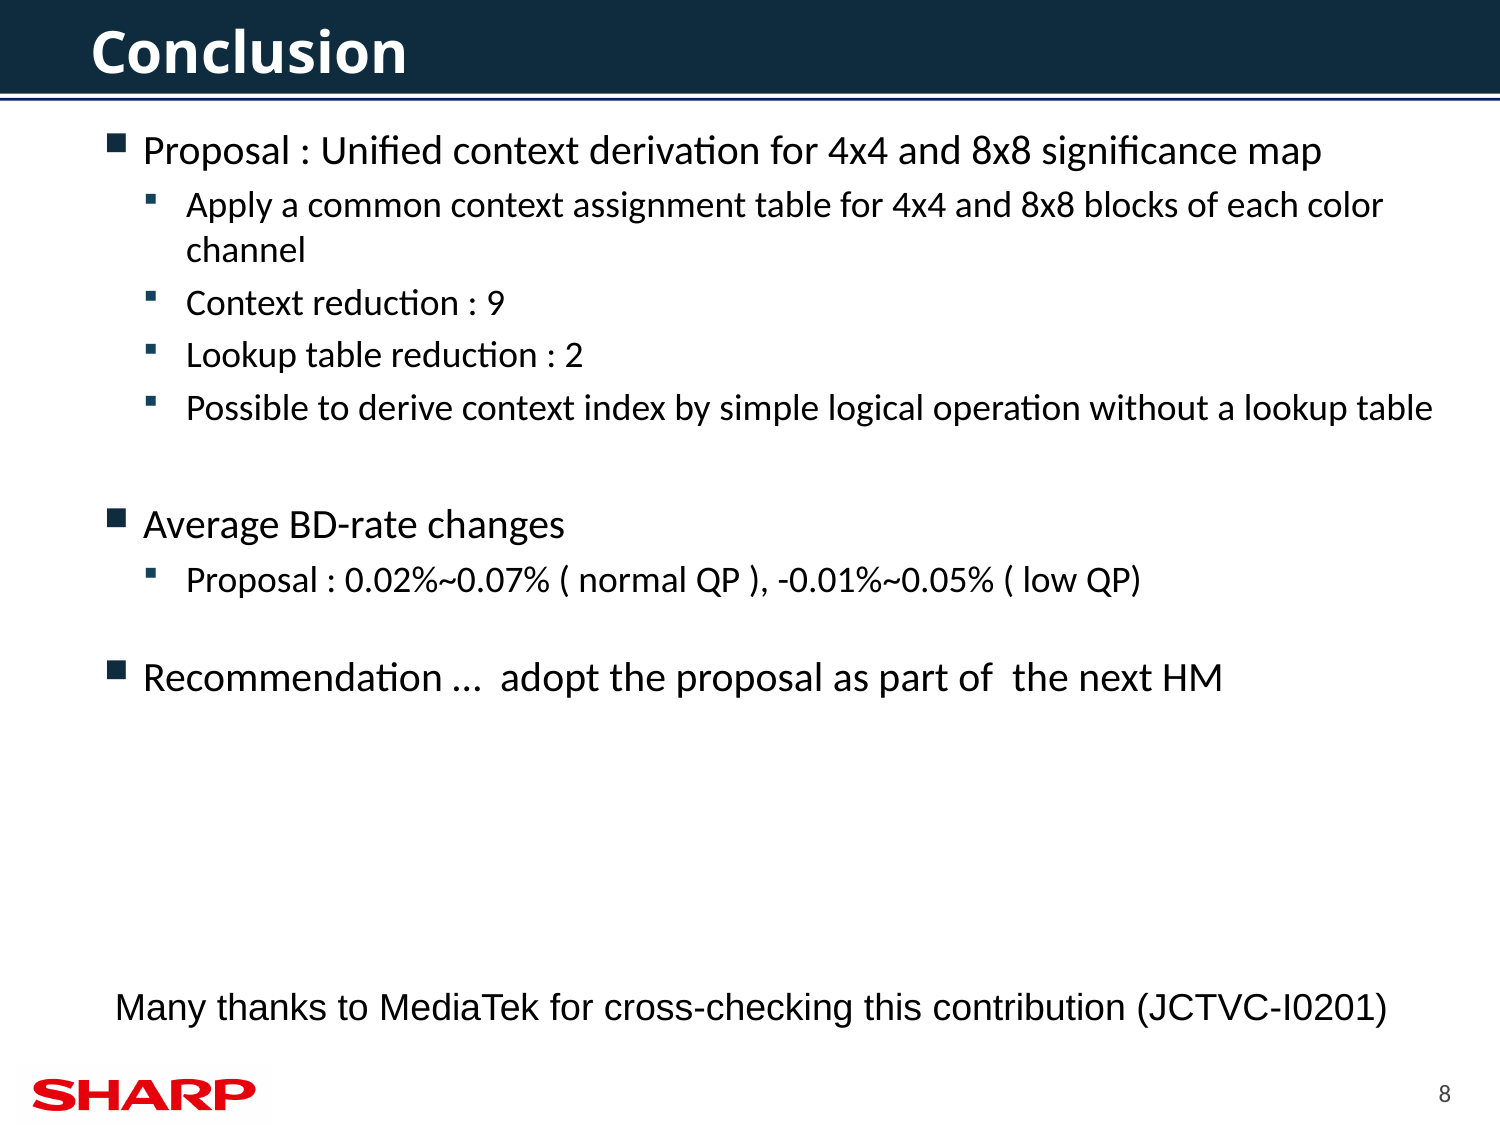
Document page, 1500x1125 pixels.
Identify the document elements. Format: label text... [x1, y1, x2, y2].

text_box Many thanks to MediaTek for cross-checking this contribution (JCTVC-I0201) [100, 975, 1500, 1036]
slide_number 8 [1345, 1062, 1467, 1108]
list Proposal : Unified context derivation for 4x4 and 8x8 significance map Apply a common context assignment table for 4x4 and 8x8 blocks of each color channel Context reduction : 9 Lookup table reduction : 2 Possible to derive context index by simple logical operation without a lookup table Average BD-rate changes Proposal : 0.02%~0.07% ( normal QP ), -0.01%~0.05% ( low QP) Recommendation … adopt the proposal as part of the next HM [74, 107, 1465, 1080]
title Conclusion [74, 15, 1426, 85]
picture [17, 1064, 271, 1125]
